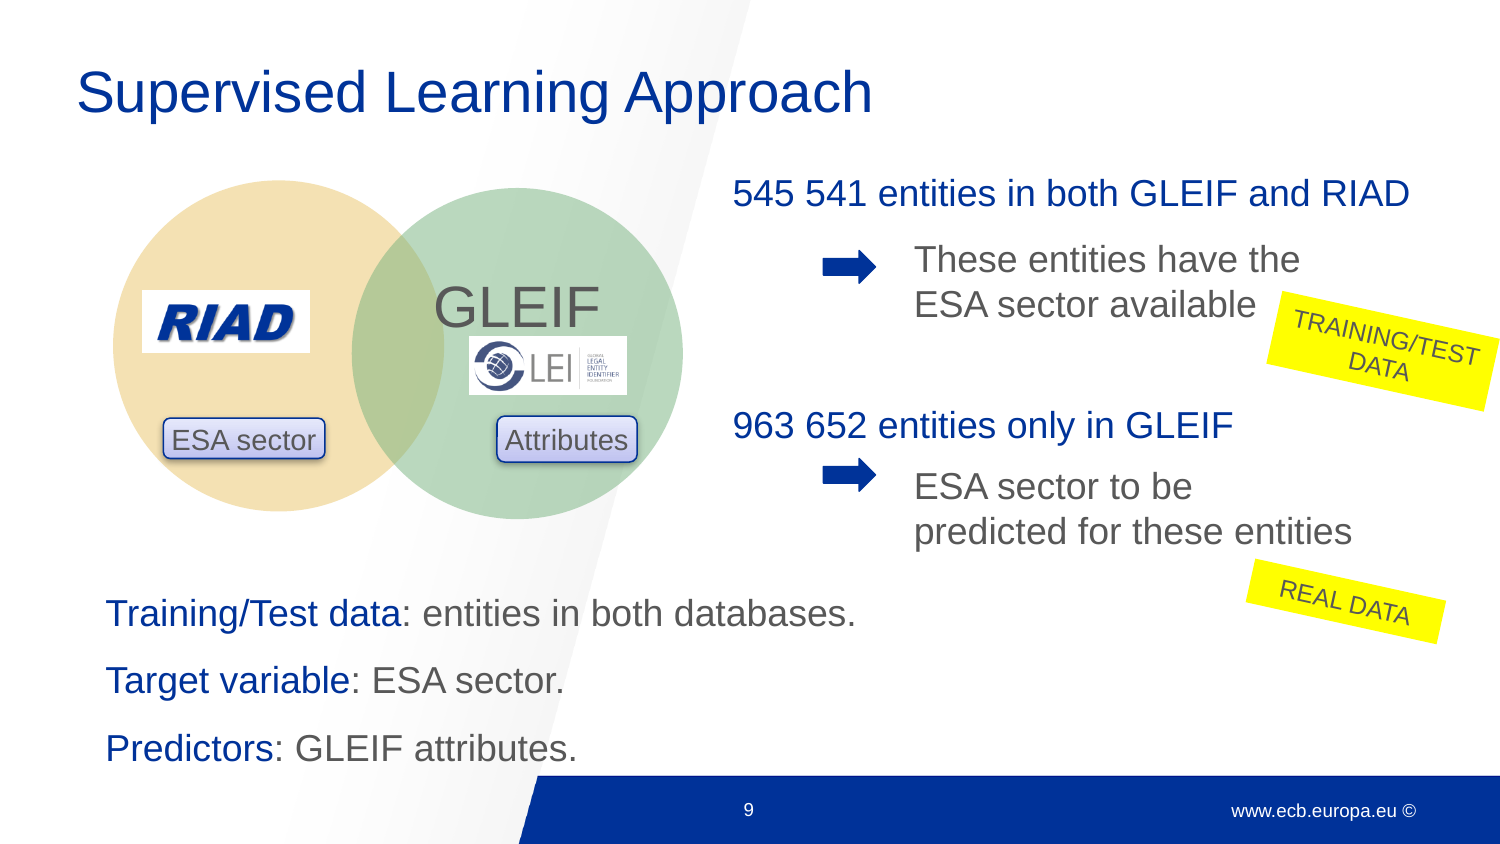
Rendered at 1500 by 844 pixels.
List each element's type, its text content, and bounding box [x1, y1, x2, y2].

text_box TRAINING/TEST DATA [1266, 290, 1500, 412]
text_box [823, 250, 876, 284]
text_box [823, 458, 876, 492]
text_box ESA sector to be predicted for these entities [898, 454, 1371, 560]
text_box 963 652 entities only in GLEIF [717, 393, 1254, 454]
text_box Training/Test data: entities in both databases. Target variable: ESA sector. Predictors: GLEIF attributes. [90, 558, 924, 776]
text_box 545 541 entities in both GLEIF and RIAD [717, 162, 1446, 222]
title Supervised Learning Approach [76, 67, 1455, 172]
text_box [99, 113, 697, 583]
text_box These entities have the ESA sector available [899, 227, 1323, 333]
text_box REAL DATA [1245, 558, 1447, 645]
slide_number 9 [714, 796, 783, 820]
picture [0, 0, 1500, 844]
